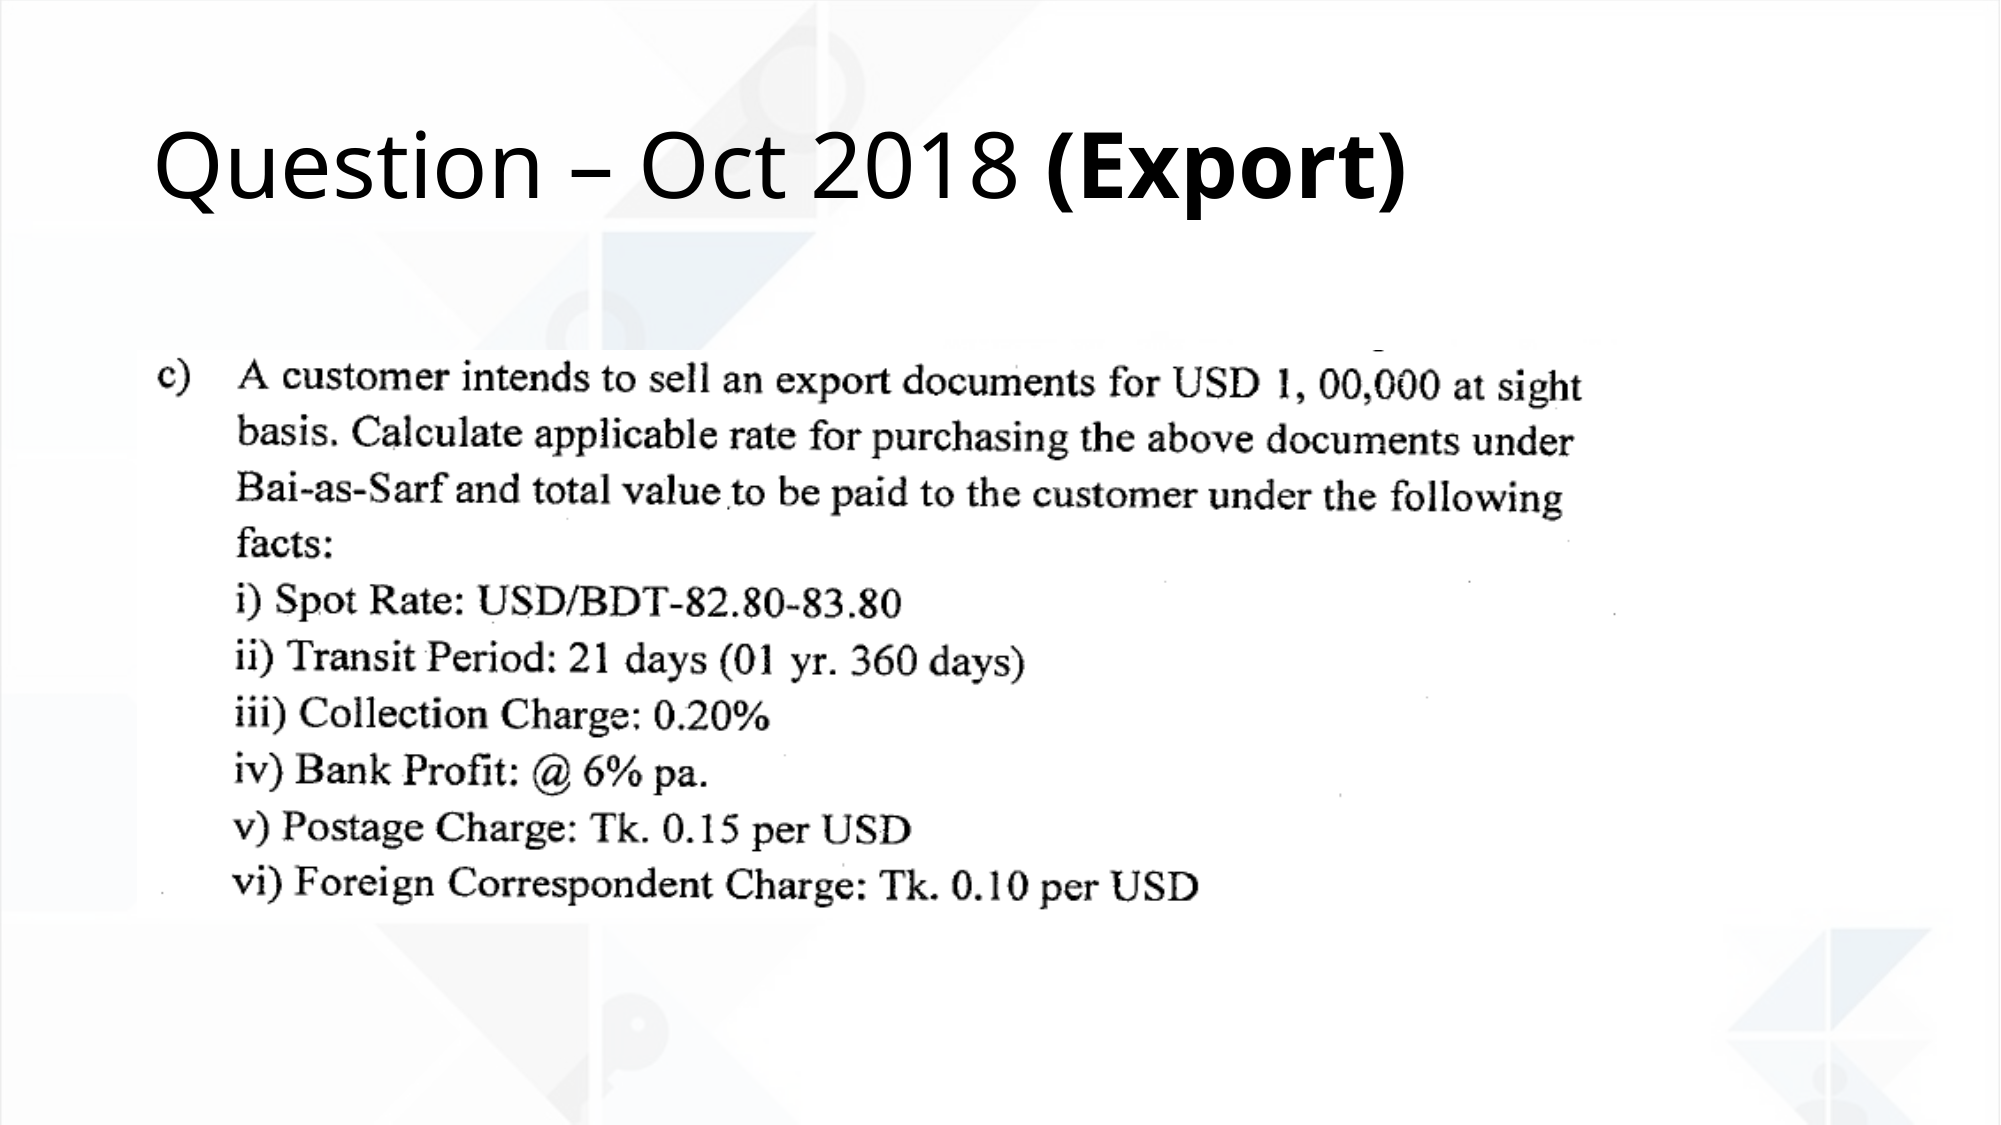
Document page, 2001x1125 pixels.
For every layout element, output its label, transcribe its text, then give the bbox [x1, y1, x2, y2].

title Question – Oct 2018 (Export) [137, 59, 1863, 278]
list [137, 350, 1683, 918]
